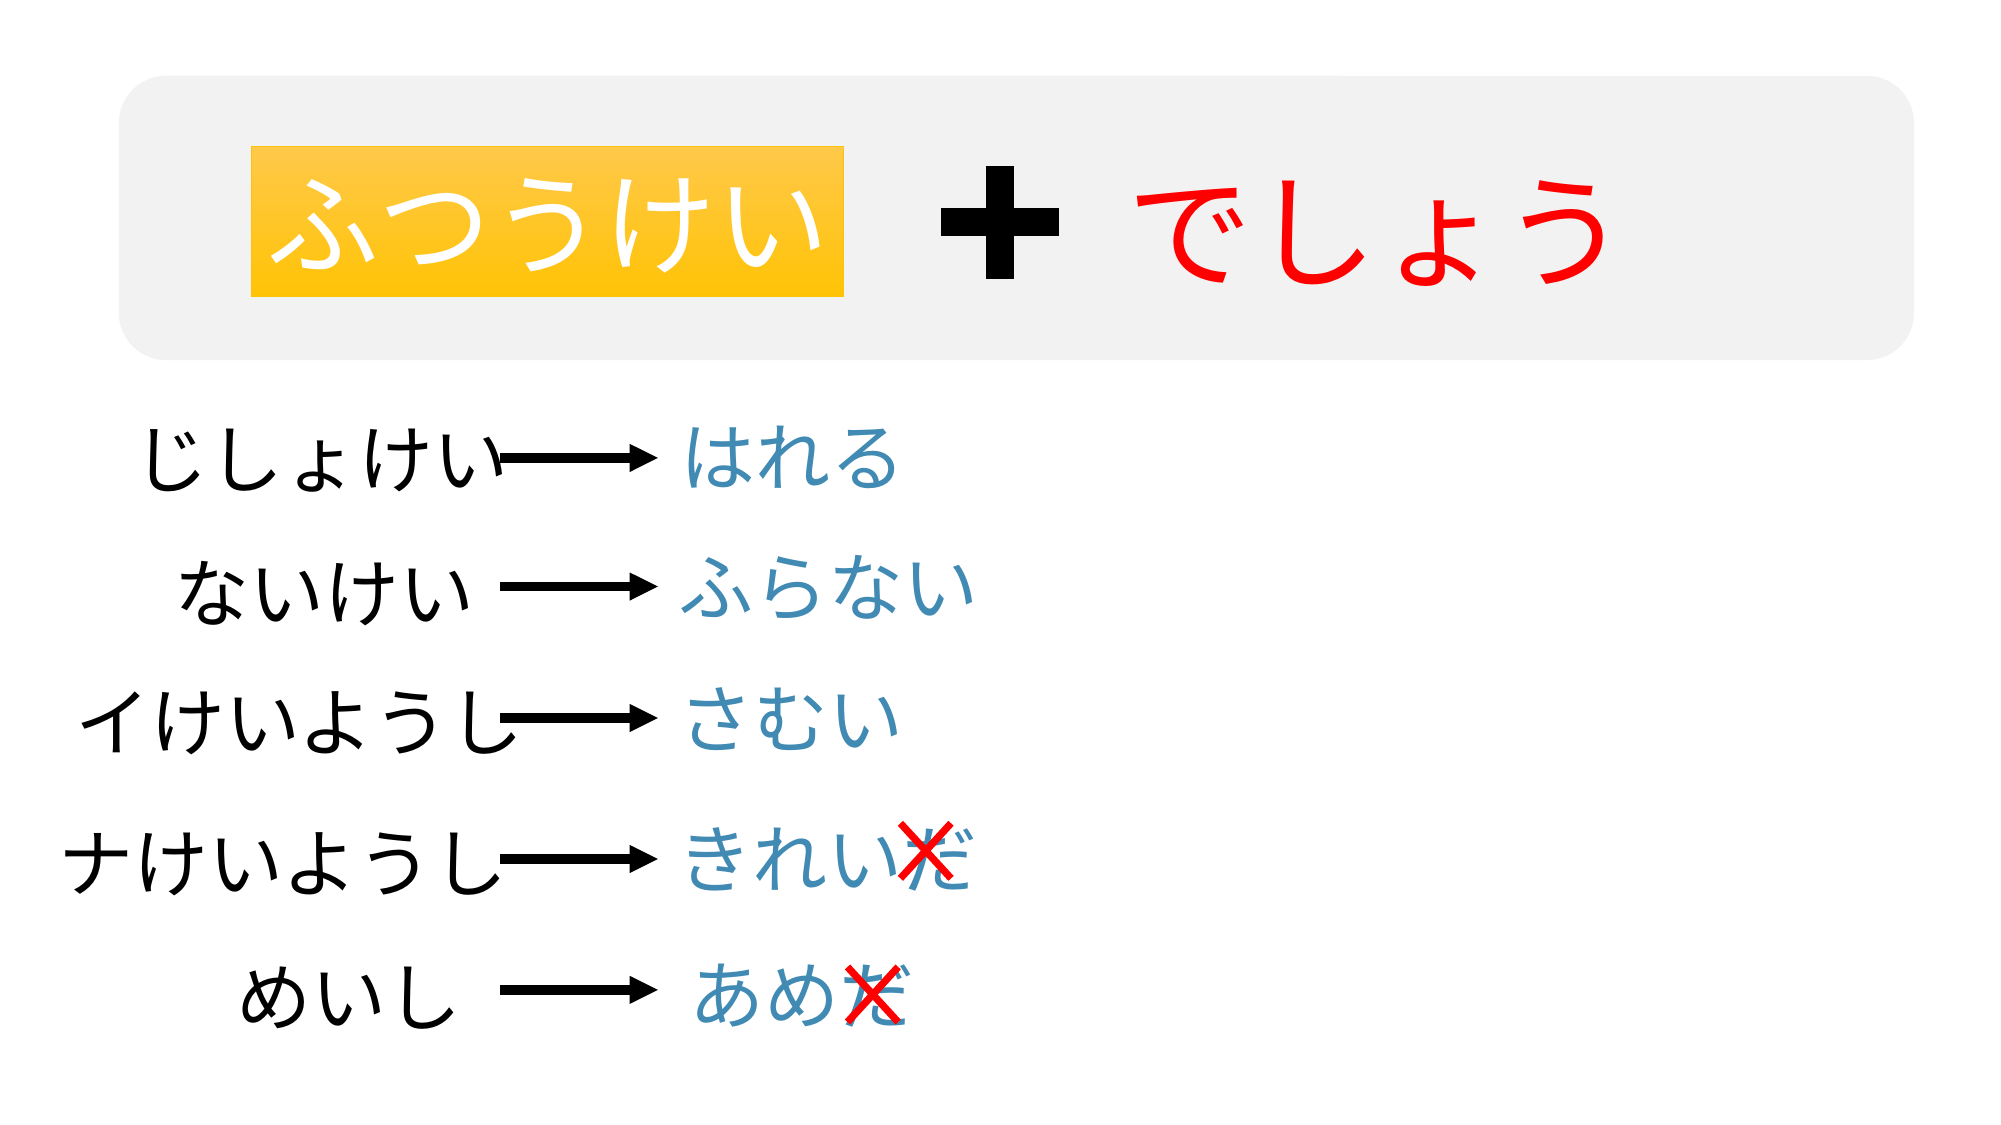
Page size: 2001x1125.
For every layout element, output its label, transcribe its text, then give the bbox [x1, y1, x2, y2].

text_box でしょう [1113, 146, 1643, 312]
text_box ふつうけい [251, 146, 844, 297]
text_box はれる [665, 403, 921, 509]
text_box [941, 166, 1059, 279]
text_box [896, 819, 956, 883]
text_box [843, 963, 903, 1026]
text_box [117, 74, 1916, 362]
text_box さむい [663, 664, 918, 770]
text_box じしょけい [118, 404, 568, 510]
text_box めいし [221, 943, 525, 1048]
text_box ないけい [159, 538, 512, 644]
text_box あめだ [674, 941, 930, 1047]
text_box きれいだ [662, 805, 992, 910]
text_box ナけいようし [43, 809, 574, 914]
text_box イけいようし [60, 668, 590, 774]
text_box ふらない [663, 533, 994, 639]
